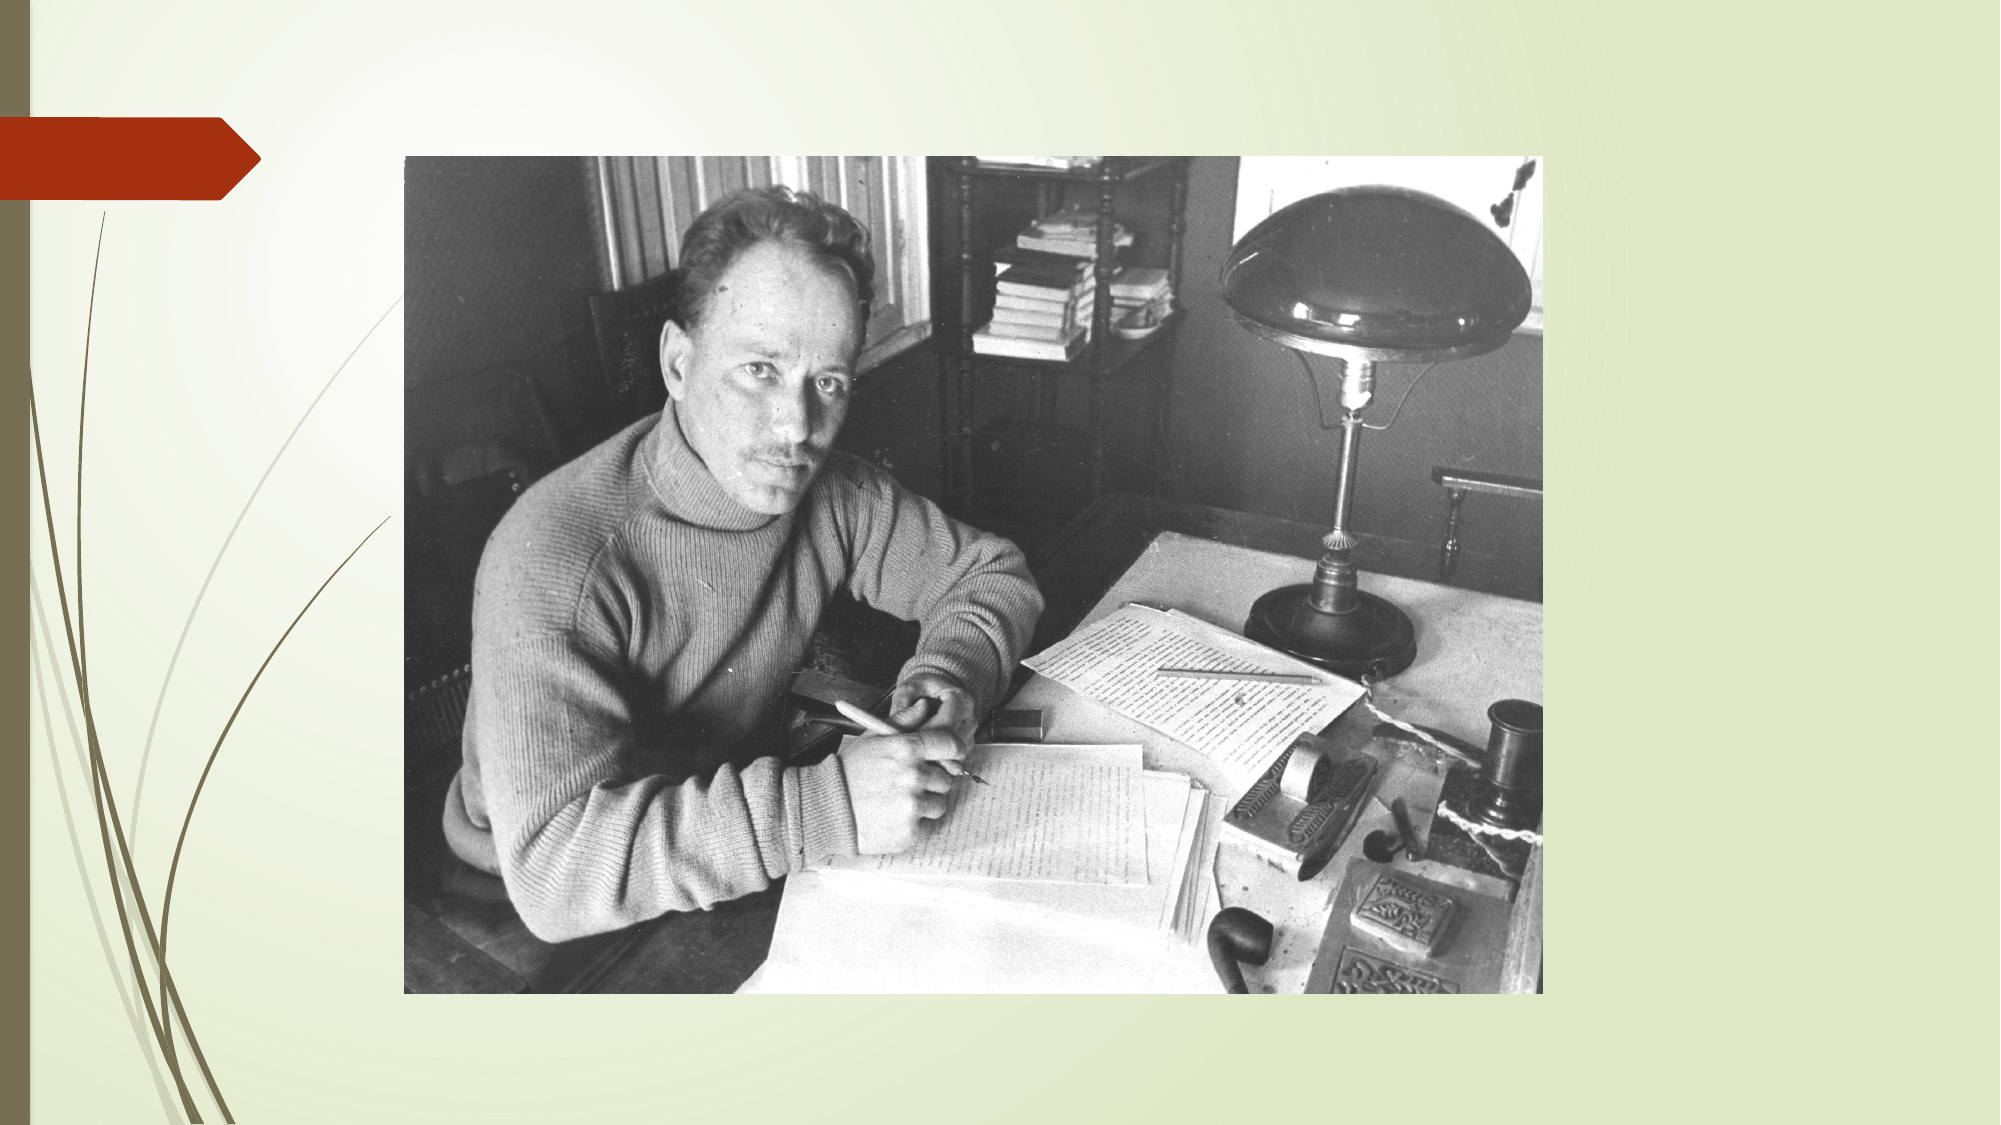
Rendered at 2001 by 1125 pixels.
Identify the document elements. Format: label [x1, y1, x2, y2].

picture [404, 155, 1543, 994]
